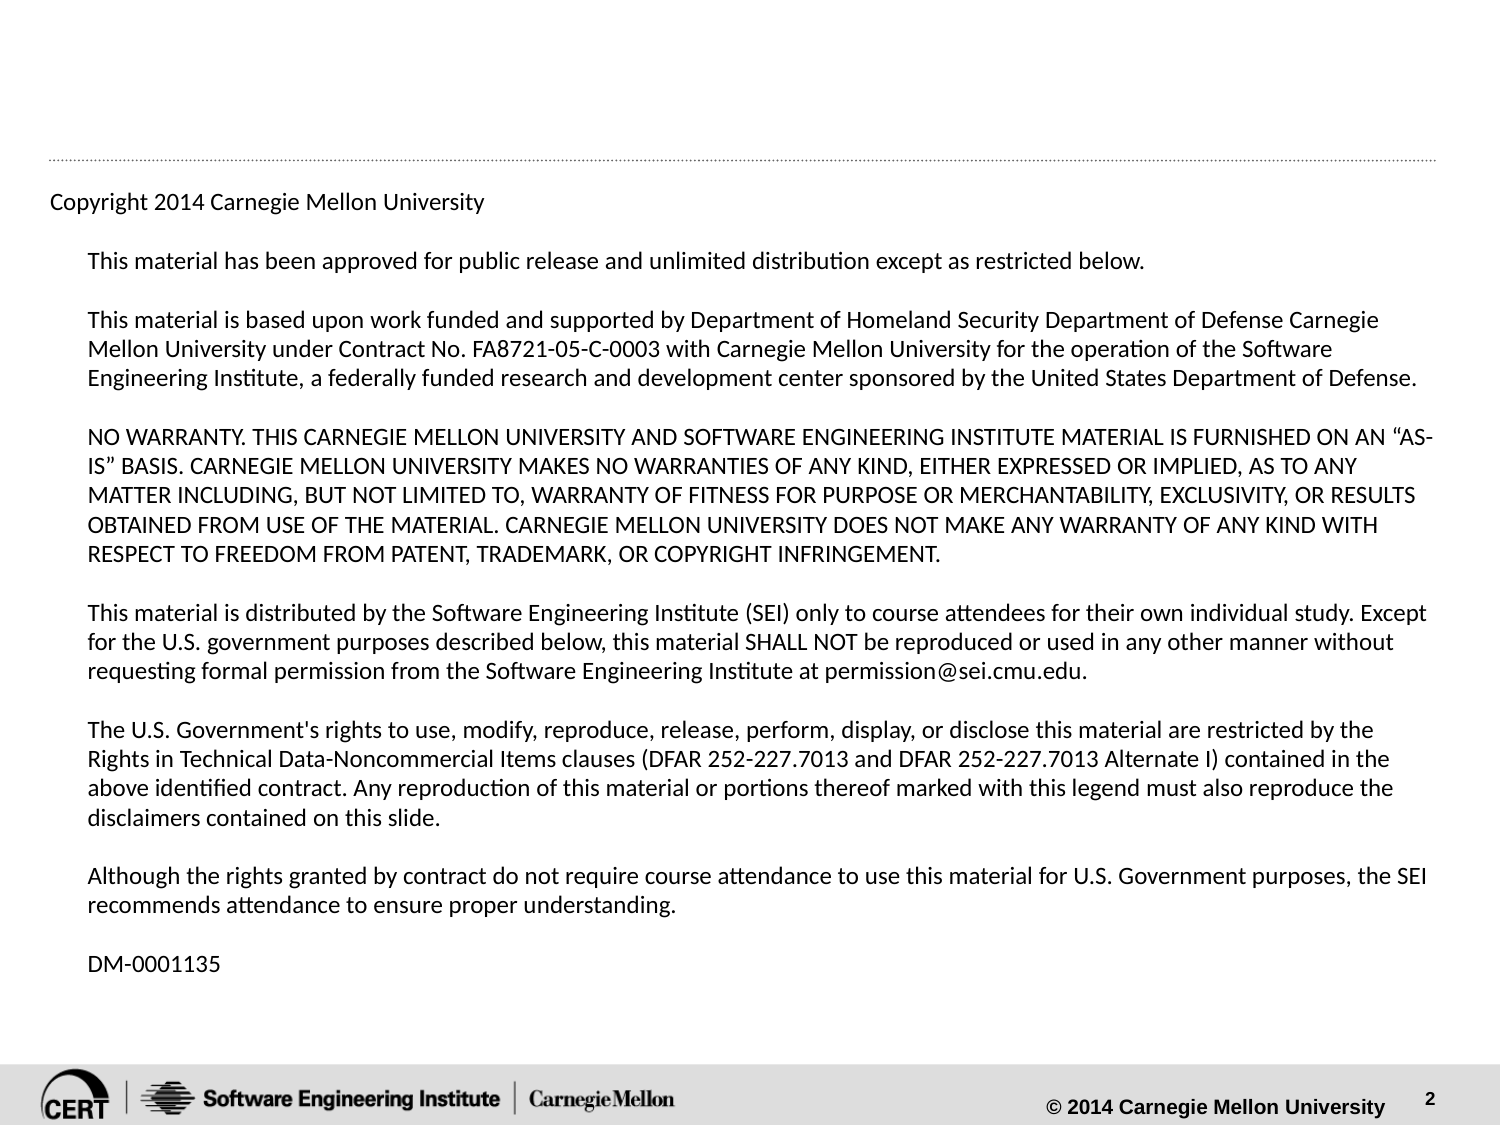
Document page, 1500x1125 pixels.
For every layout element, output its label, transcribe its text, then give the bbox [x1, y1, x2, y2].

list Copyright 2014 Carnegie Mellon University This material has been approved for public release and unlimited distribution except as restricted below. This material is based upon work funded and supported by Department of Homeland Security Department of Defense Carnegie Mellon University under Contract No. FA8721-05-C-0003 with Carnegie Mellon University for the operation of the Software Engineering Institute, a federally funded research and development center sponsored by the United States Department of Defense. NO WARRANTY. THIS CARNEGIE MELLON UNIVERSITY AND SOFTWARE ENGINEERING INSTITUTE MATERIAL IS FURNISHED ON AN “AS-IS” BASIS. CARNEGIE MELLON UNIVERSITY MAKES NO WARRANTIES OF ANY KIND, EITHER EXPRESSED OR IMPLIED, AS TO ANY MATTER INCLUDING, BUT NOT LIMITED TO, WARRANTY OF FITNESS FOR PURPOSE OR MERCHANTABILITY, EXCLUSIVITY, OR RESULTS OBTAINED FROM USE OF THE MATERIAL. CARNEGIE MELLON UNIVERSITY DOES NOT MAKE ANY WARRANTY OF ANY KIND WITH RESPECT TO FREEDOM FROM PATENT, TRADEMARK, OR COPYRIGHT INFRINGEMENT. This material is distributed by the Software Engineering Institute (SEI) only to course attendees for their own individual study. Except for the U.S. government purposes described below, this material SHALL NOT be reproduced or used in any other manner without requesting formal permission from the Software Engineering Institute at permission@sei.cmu.edu. The U.S. Government's rights to use, modify, reproduce, release, perform, display, or disclose this material are restricted by the Rights in Technical Data-Noncommercial Items clauses (DFAR 252-227.7013 and DFAR 252-227.7013 Alternate I) contained in the above identified contract. Any reproduction of this material or portions thereof marked with this legend must also reproduce the disclaimers contained on this slide. Although the rights granted by contract do not require course attendance to use this material for U.S. Government purposes, the SEI recommends attendance to ensure proper understanding. DM-0001135 [49, 187, 1438, 1051]
picture [24, 1065, 688, 1125]
